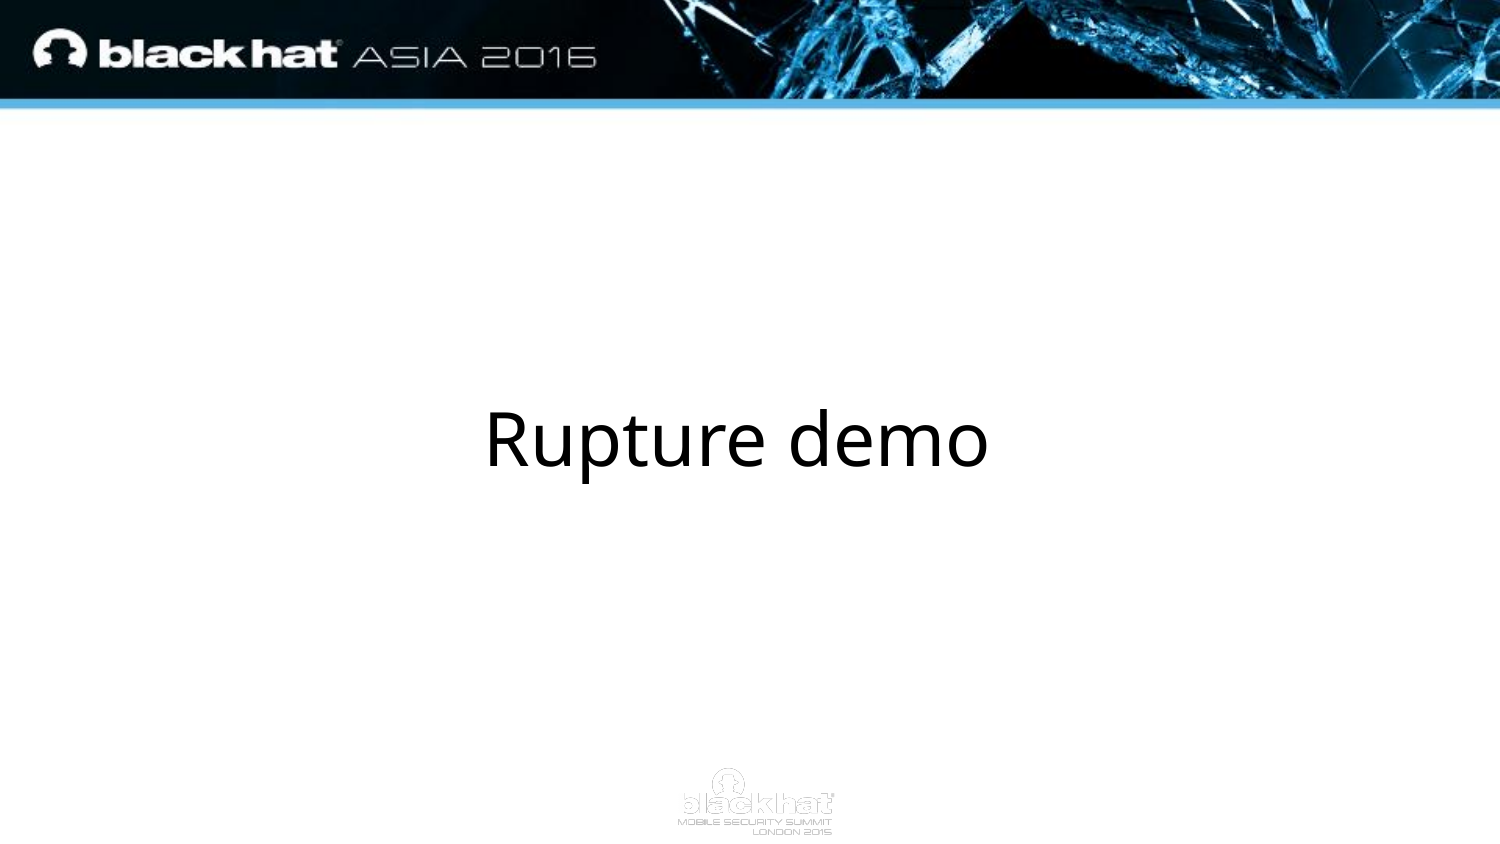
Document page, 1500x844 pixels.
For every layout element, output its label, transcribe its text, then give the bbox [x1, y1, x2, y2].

picture [0, 0, 1500, 844]
text_box Rupture demo [225, 384, 1250, 490]
